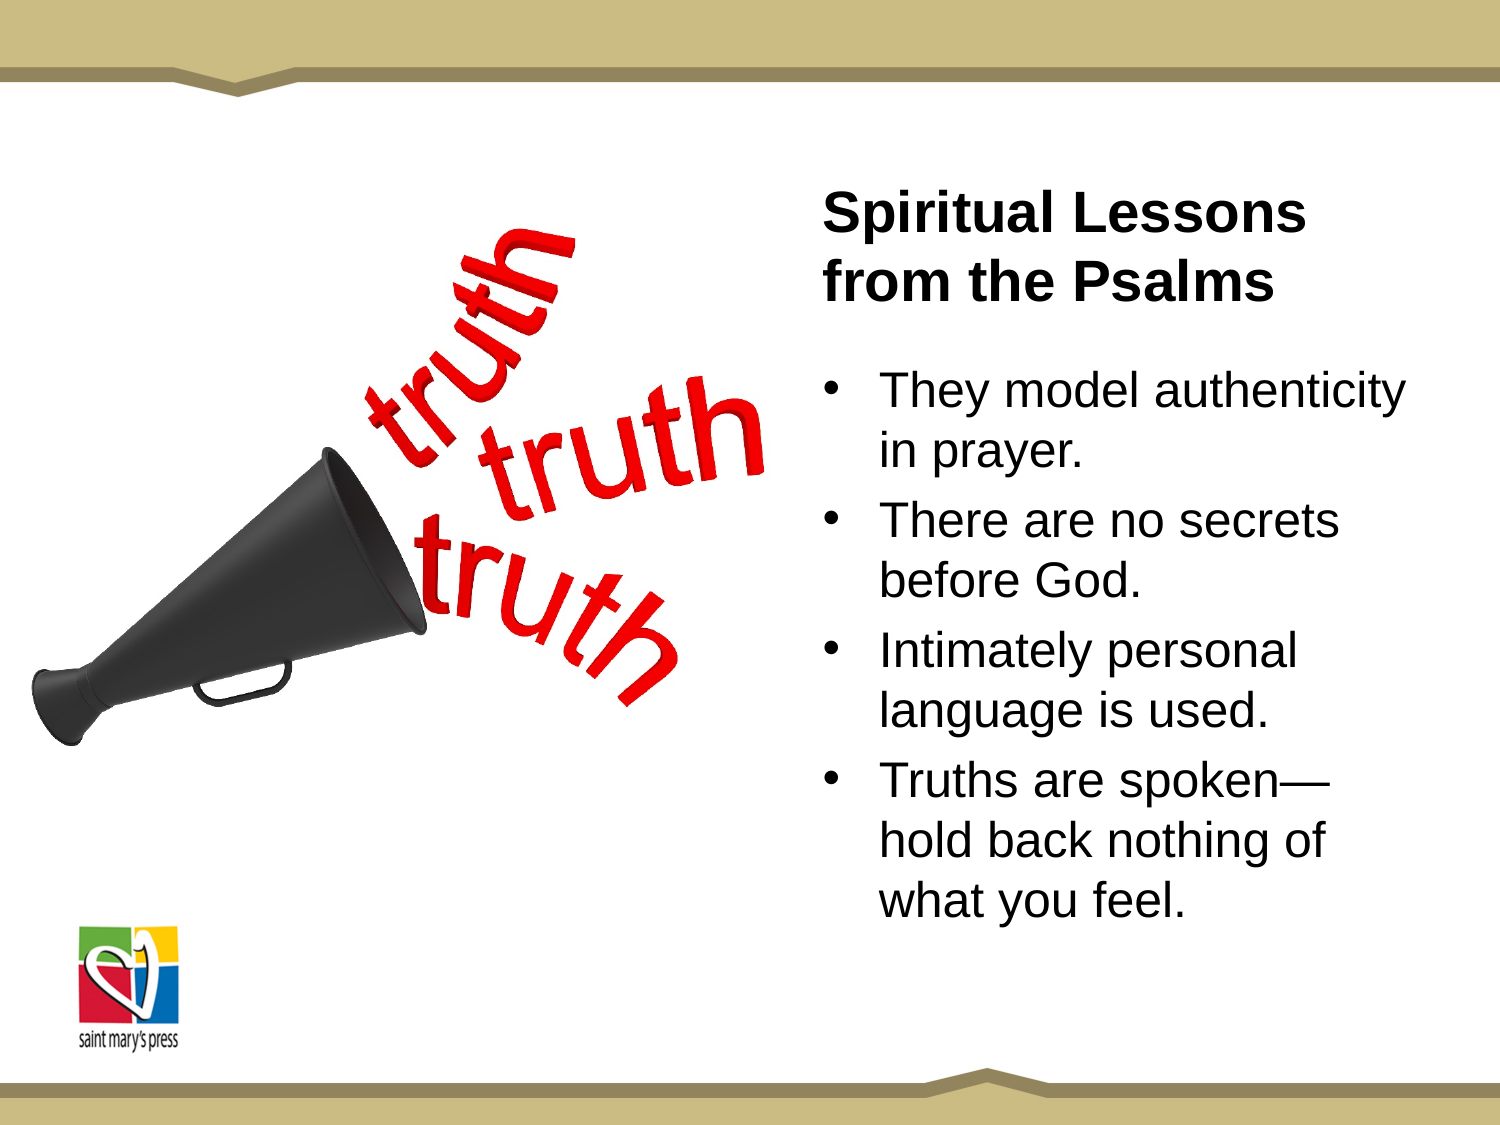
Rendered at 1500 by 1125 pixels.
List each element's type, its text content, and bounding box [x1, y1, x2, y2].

title Spiritual Lessons from the Psalms [807, 112, 1340, 350]
list They model authenticity in prayer. There are no secrets before God. Intimately personal language is used. Truths are spoken—hold back nothing of what you feel. [807, 350, 1425, 975]
picture [0, 0, 1500, 1125]
